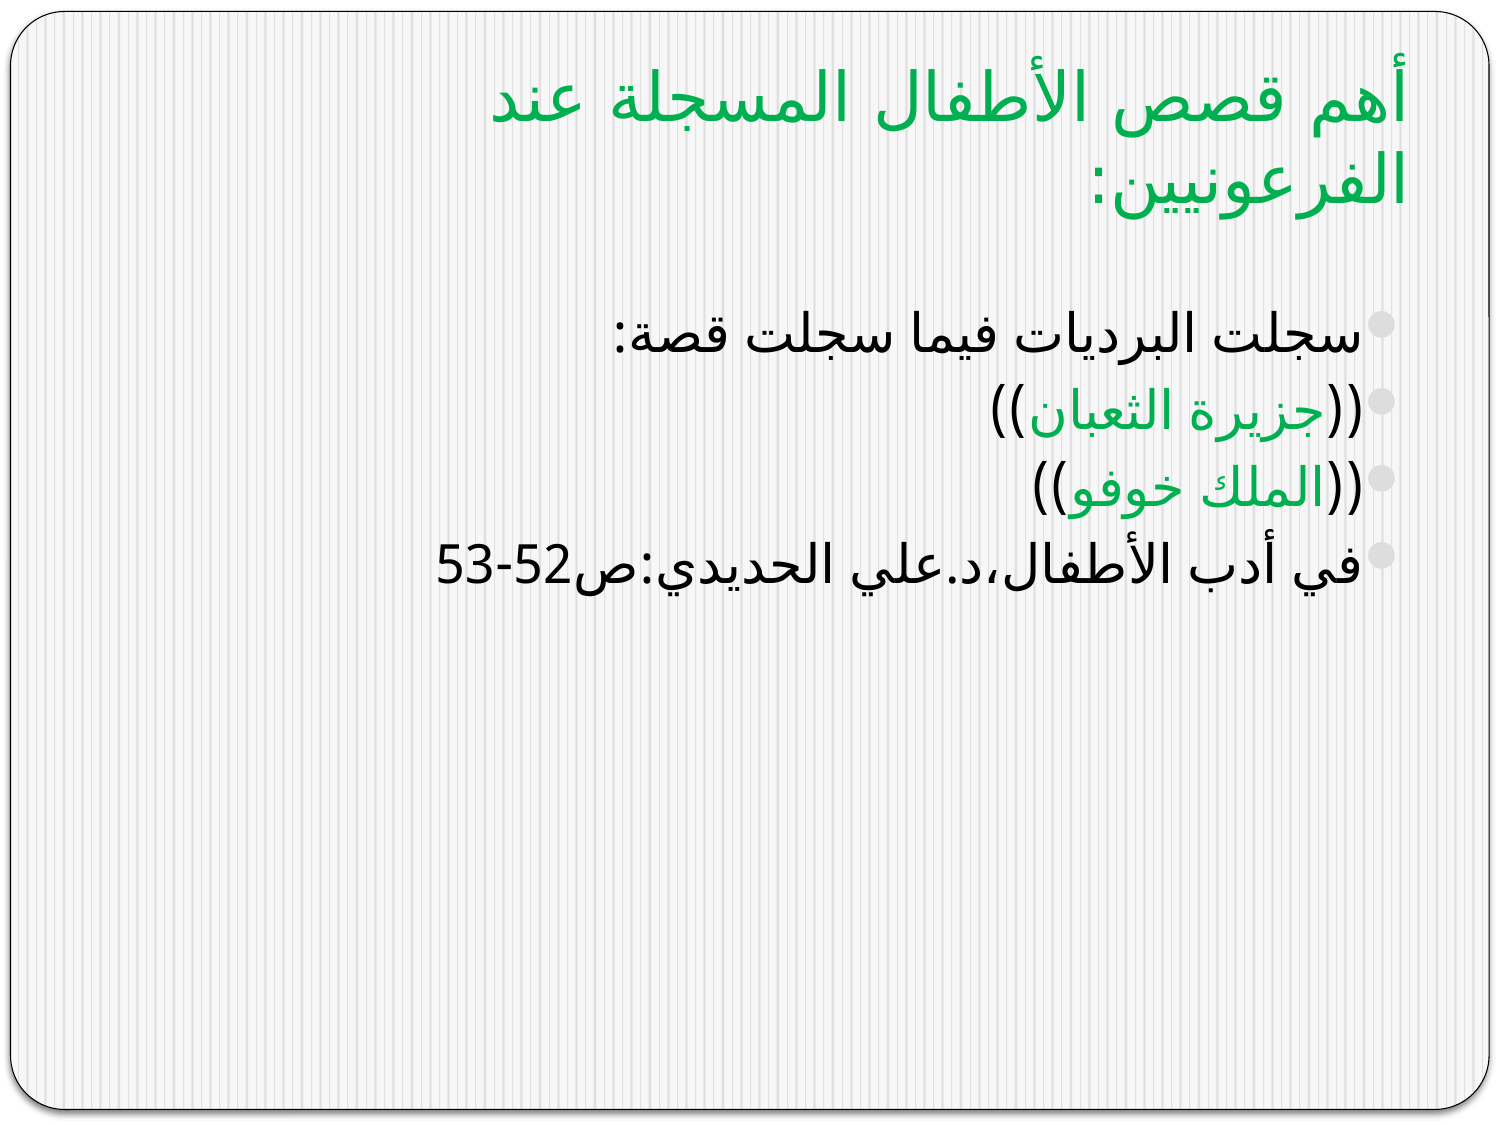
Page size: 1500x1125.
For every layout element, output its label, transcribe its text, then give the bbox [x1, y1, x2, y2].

title أهم قصص الأطفال المسجلة عند الفرعونيين: [150, 45, 1425, 233]
list سجلت البرديات فيما سجلت قصة: ((جزيرة الثعبان)) ((الملك خوفو)) في أدب الأطفال،د.علي الحديدي:ص52-53 [150, 290, 1425, 988]
